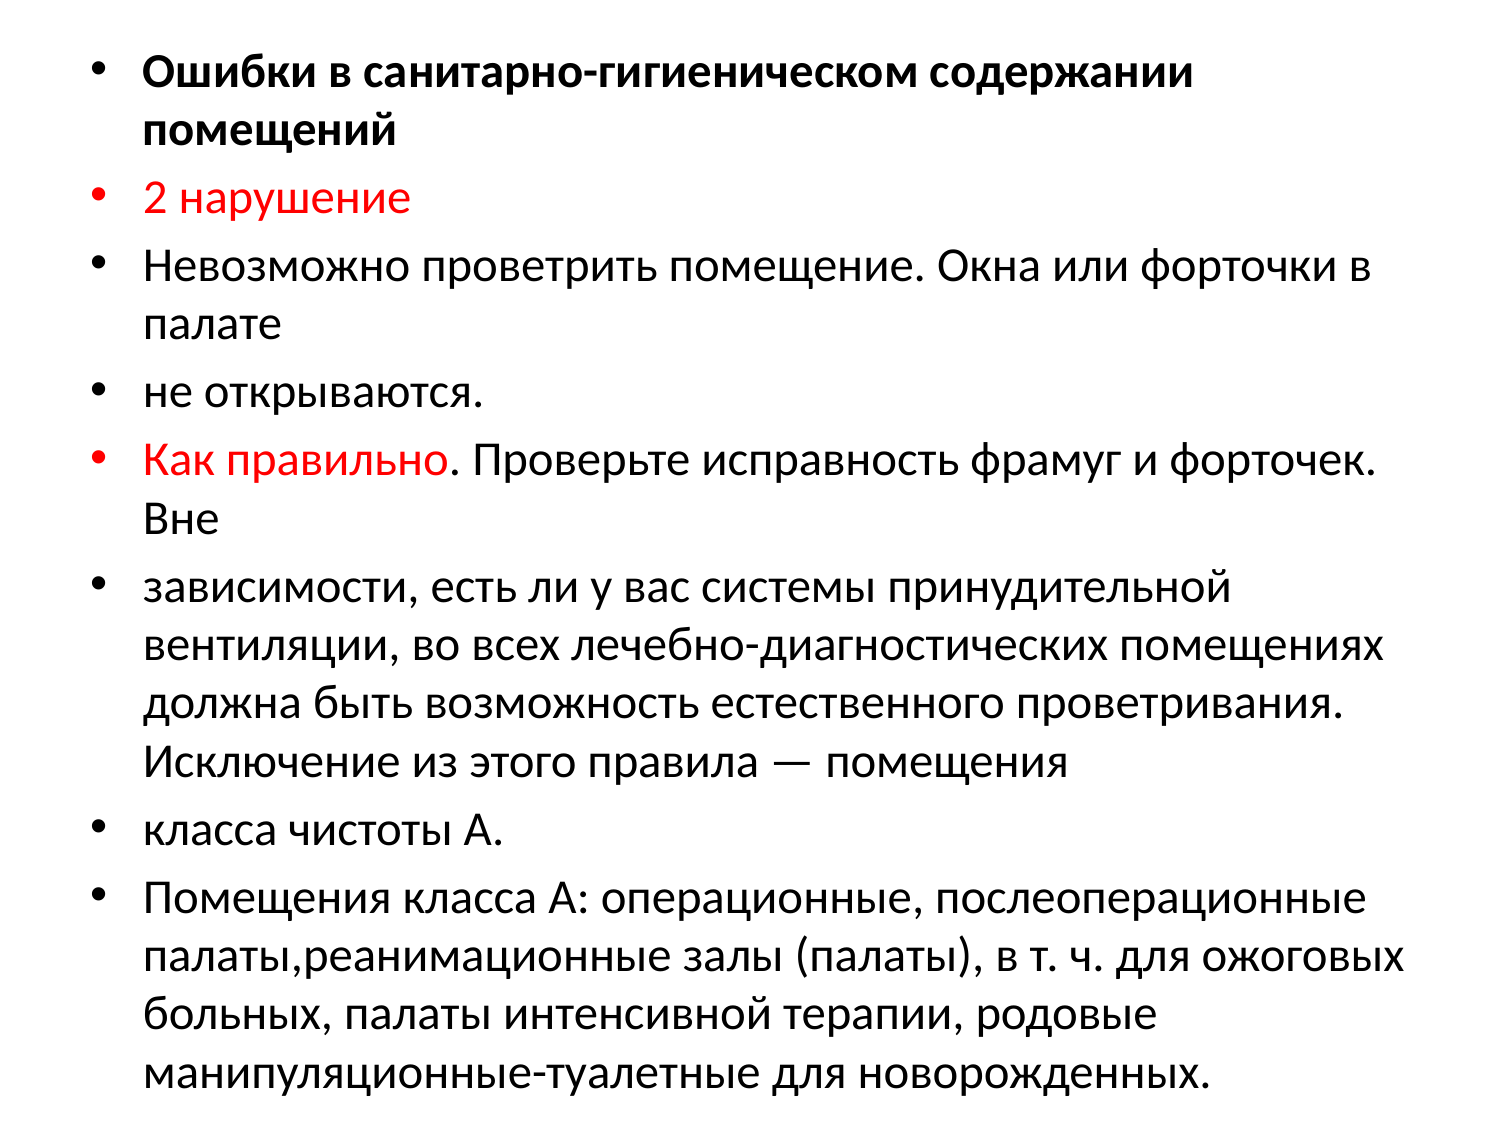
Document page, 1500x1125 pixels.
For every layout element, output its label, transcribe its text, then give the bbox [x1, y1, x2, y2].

list Ошибки в санитарно-гигиеническом содержании помещений 2 нарушение Невозможно проветрить помещение. Окна или форточки в палате не открываются. Как правильно. Проверьте исправность фрамуг и форточек. Вне зависимости, есть ли у вас системы принудительной вентиляции, во всех лечебно-диагностических помещениях должна быть возможность естественного проветривания. Исключение из этого правила — помещения класса чистоты А. Помещения класса А: операционные, послеоперационные палаты,реанимационные залы (палаты), в т. ч. для ожоговых больных, палаты интенсивной терапии, родовые манипуляционные-туалетные для новорожденных. [75, 30, 1425, 1125]
